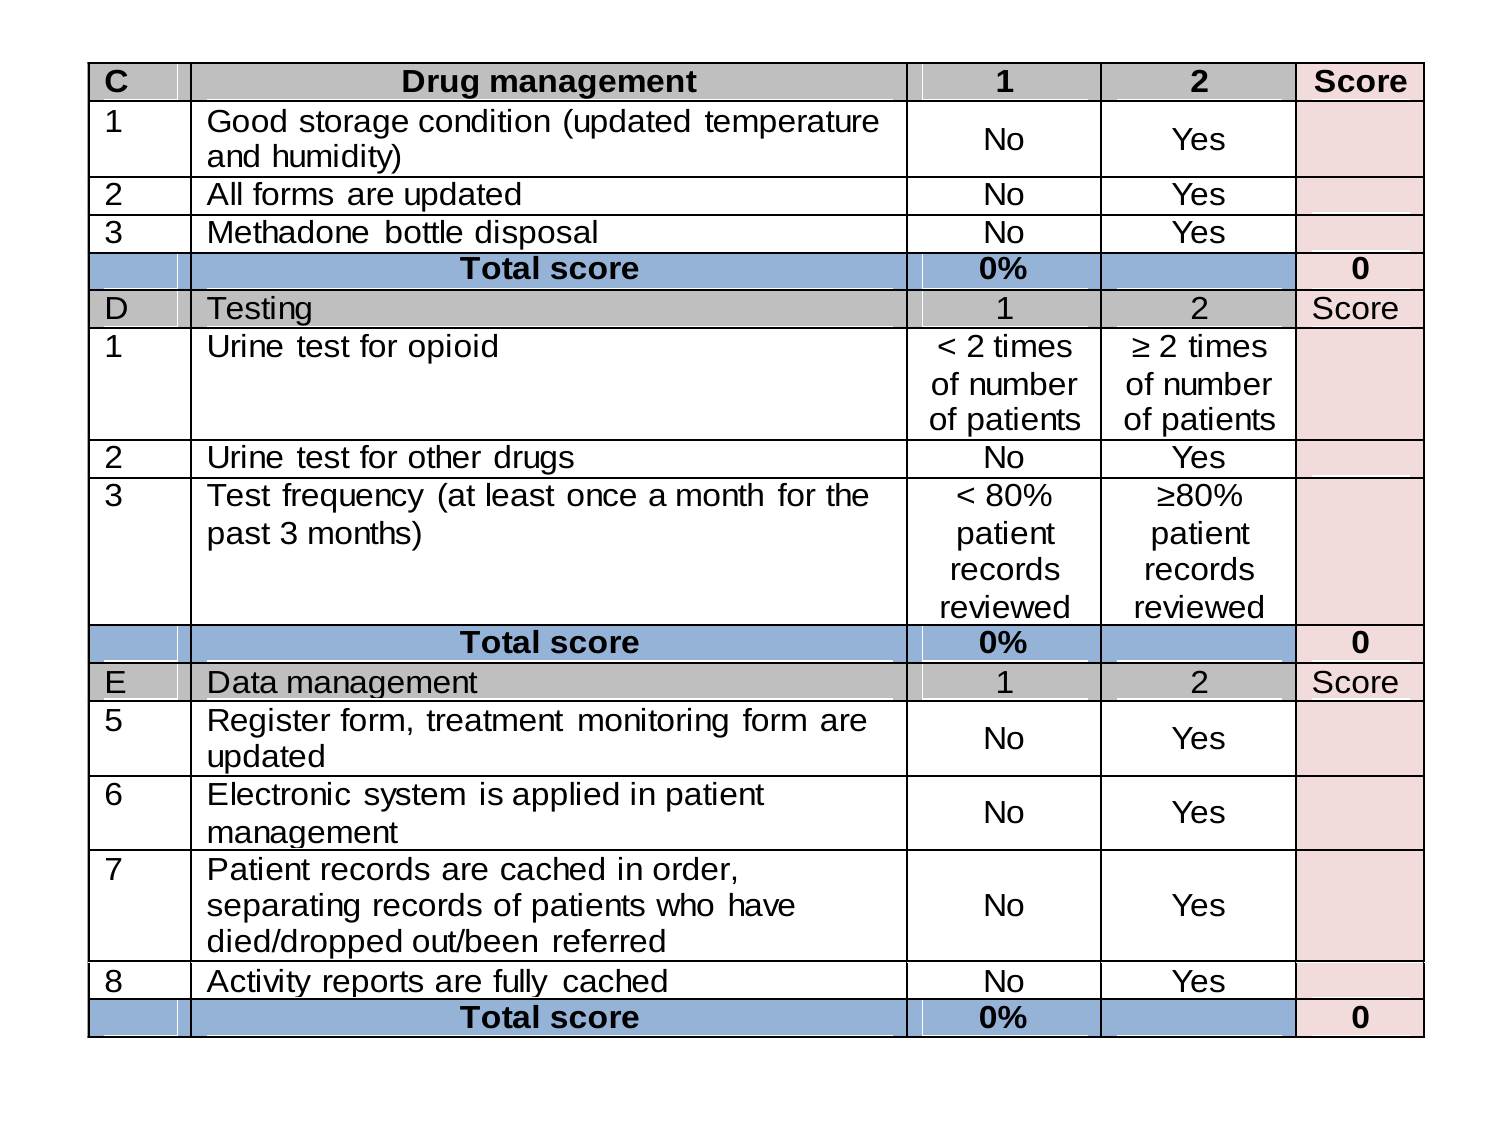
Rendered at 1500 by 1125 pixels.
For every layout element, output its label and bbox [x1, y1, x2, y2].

picture [87, 62, 1425, 1107]
